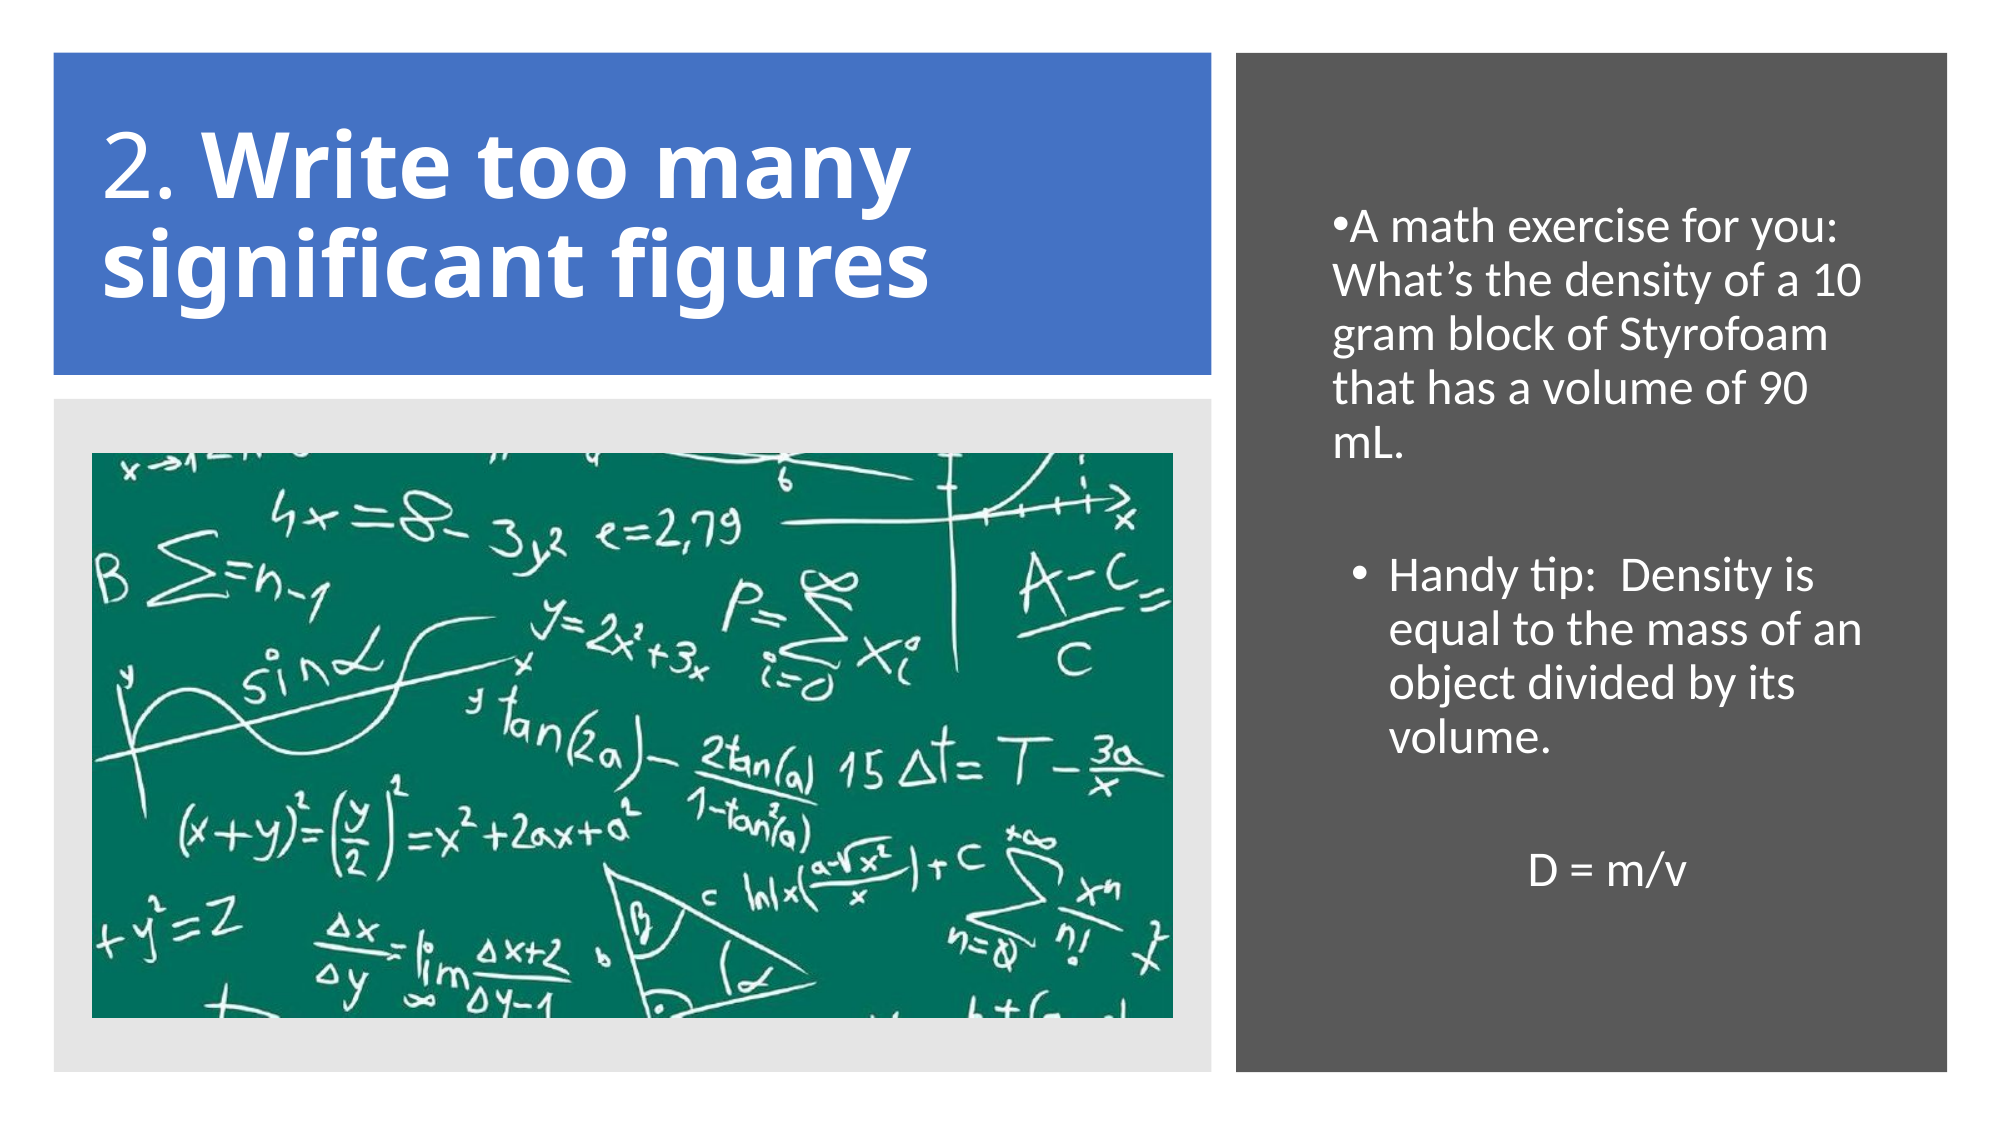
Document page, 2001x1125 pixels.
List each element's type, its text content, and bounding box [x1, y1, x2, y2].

text_box [1235, 52, 1948, 1073]
text_box [53, 52, 1212, 376]
picture [92, 453, 1173, 1018]
text_box A math exercise for you: What’s the density of a 10 gram block of Styrofoam that has a volume of 90 mL. Handy tip: Density is equal to the mass of an object divided by its volume. D = m/v [1317, 150, 1879, 947]
text_box [53, 398, 1212, 1073]
title 2. Write too many significant figures [85, 84, 1168, 352]
